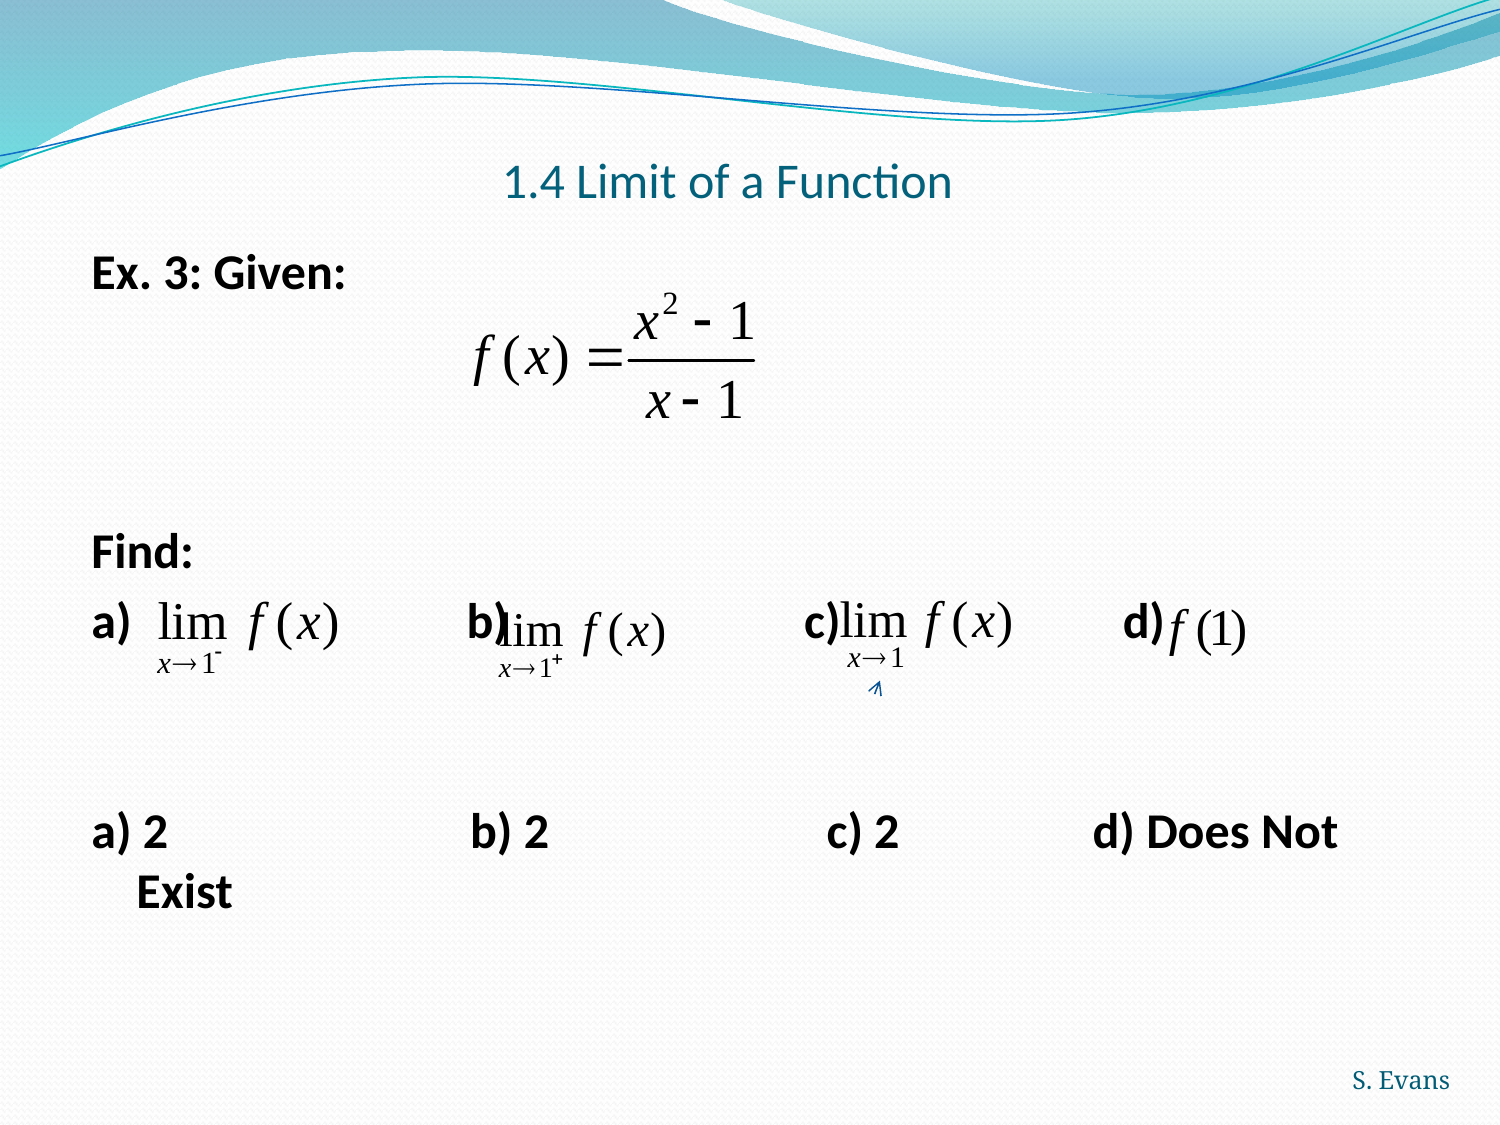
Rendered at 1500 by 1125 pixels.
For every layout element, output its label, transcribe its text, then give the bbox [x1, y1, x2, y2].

list Ex. 3: Given: Find: a) b) c) d) a) 2 b) 2 c) 2 d) Does Not Exist [76, 231, 1425, 1071]
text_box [489, 597, 677, 688]
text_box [454, 275, 765, 432]
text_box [832, 585, 1022, 681]
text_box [1151, 597, 1255, 667]
footer S. Evans [1352, 1035, 1453, 1095]
title 1.4 Limit of a Function [501, 115, 987, 209]
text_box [870, 684, 885, 690]
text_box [147, 585, 352, 684]
